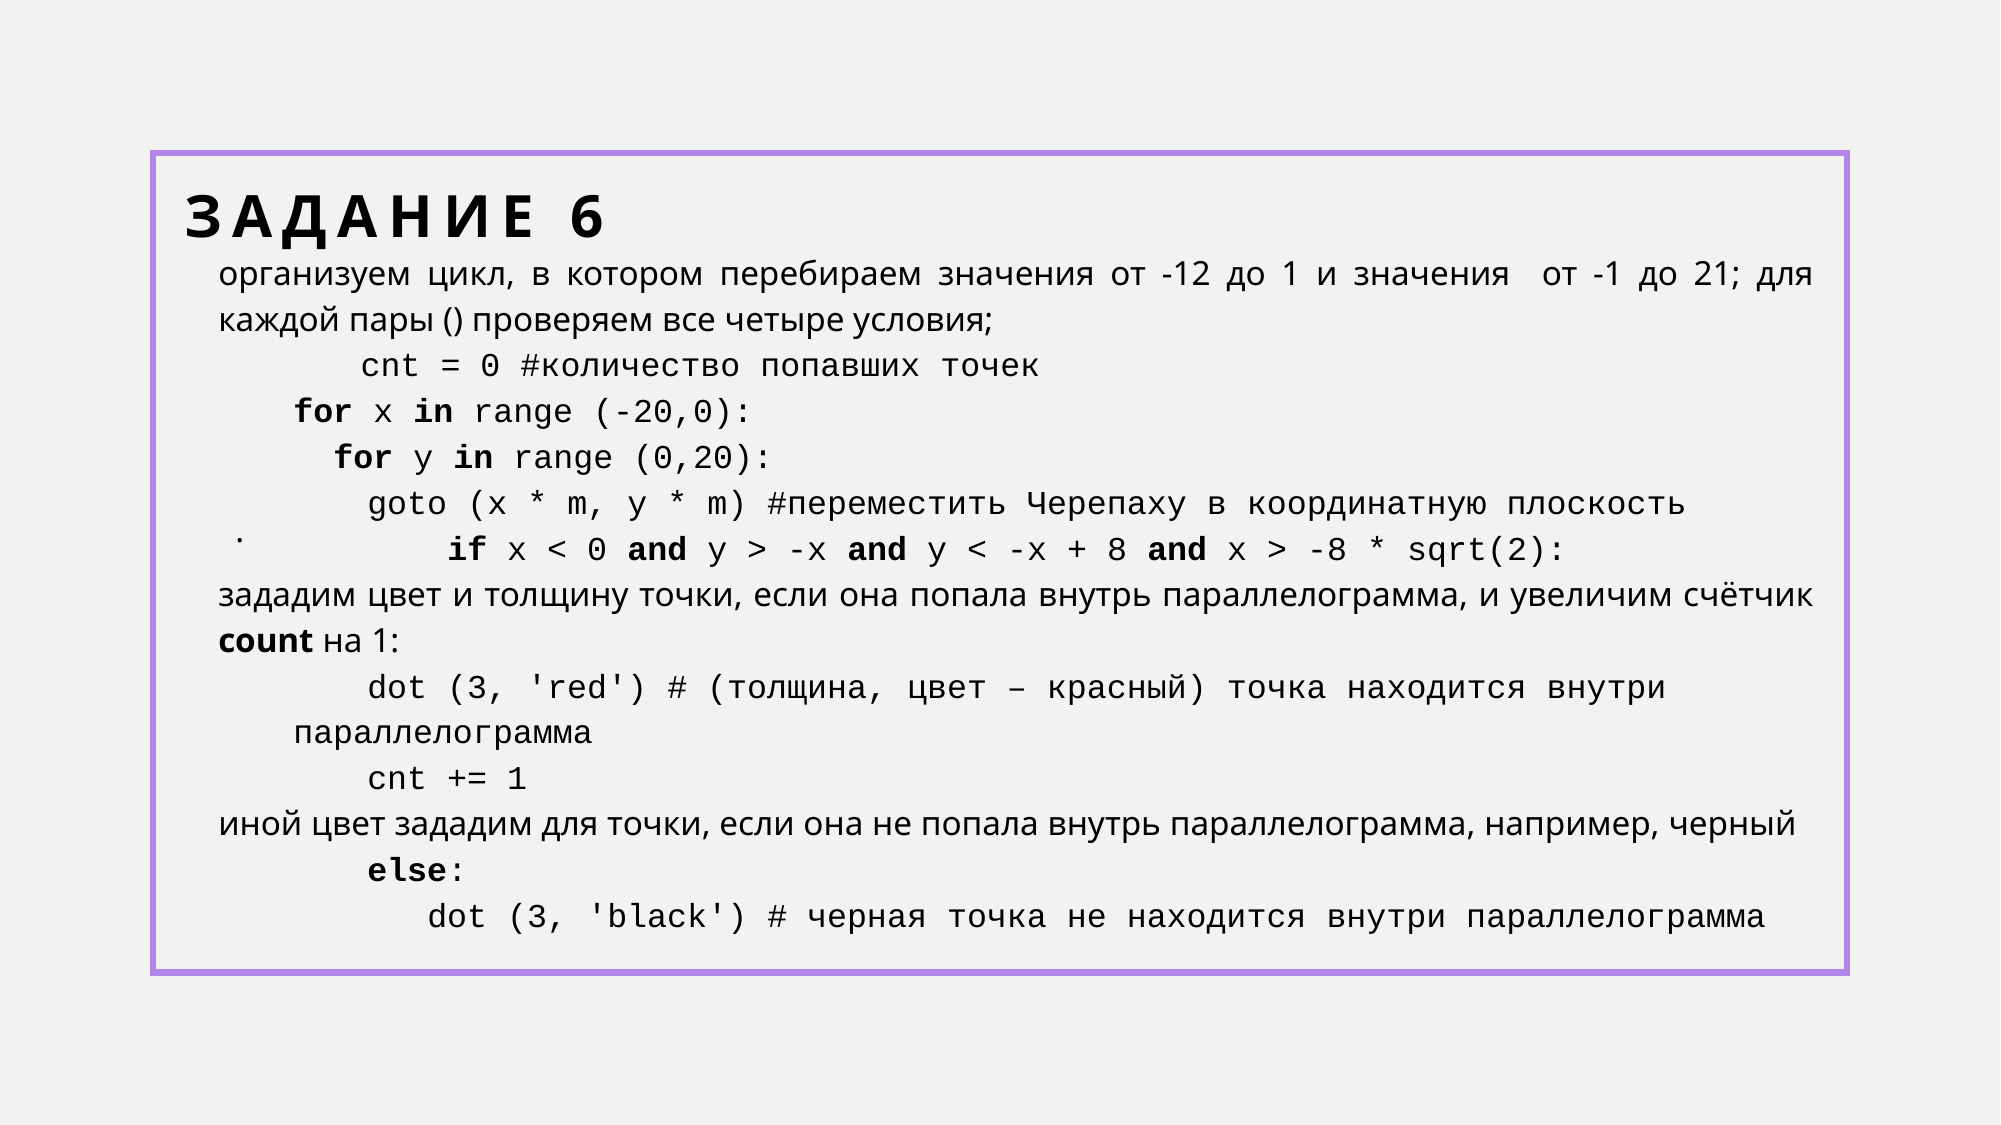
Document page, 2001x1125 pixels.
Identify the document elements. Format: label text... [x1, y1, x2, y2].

title Задание 6 [169, 80, 1642, 257]
text_box . [220, 502, 906, 557]
